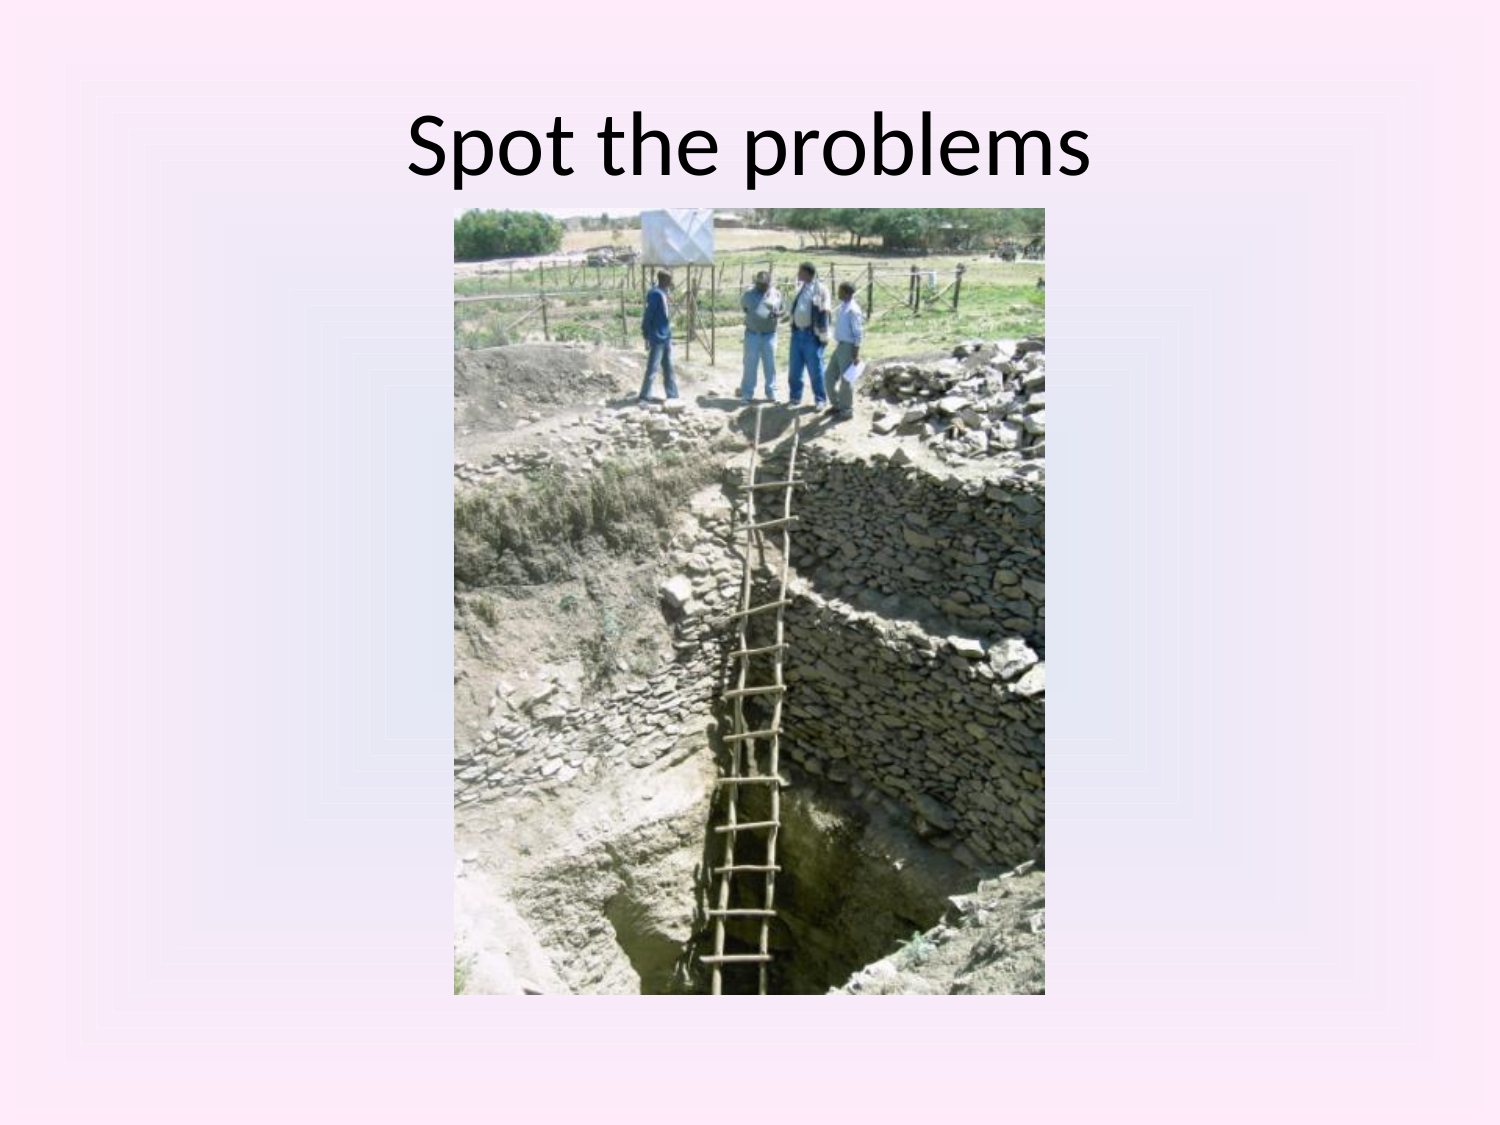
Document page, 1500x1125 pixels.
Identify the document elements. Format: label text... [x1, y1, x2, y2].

picture [454, 207, 1046, 996]
title Spot the problems [75, 45, 1425, 233]
